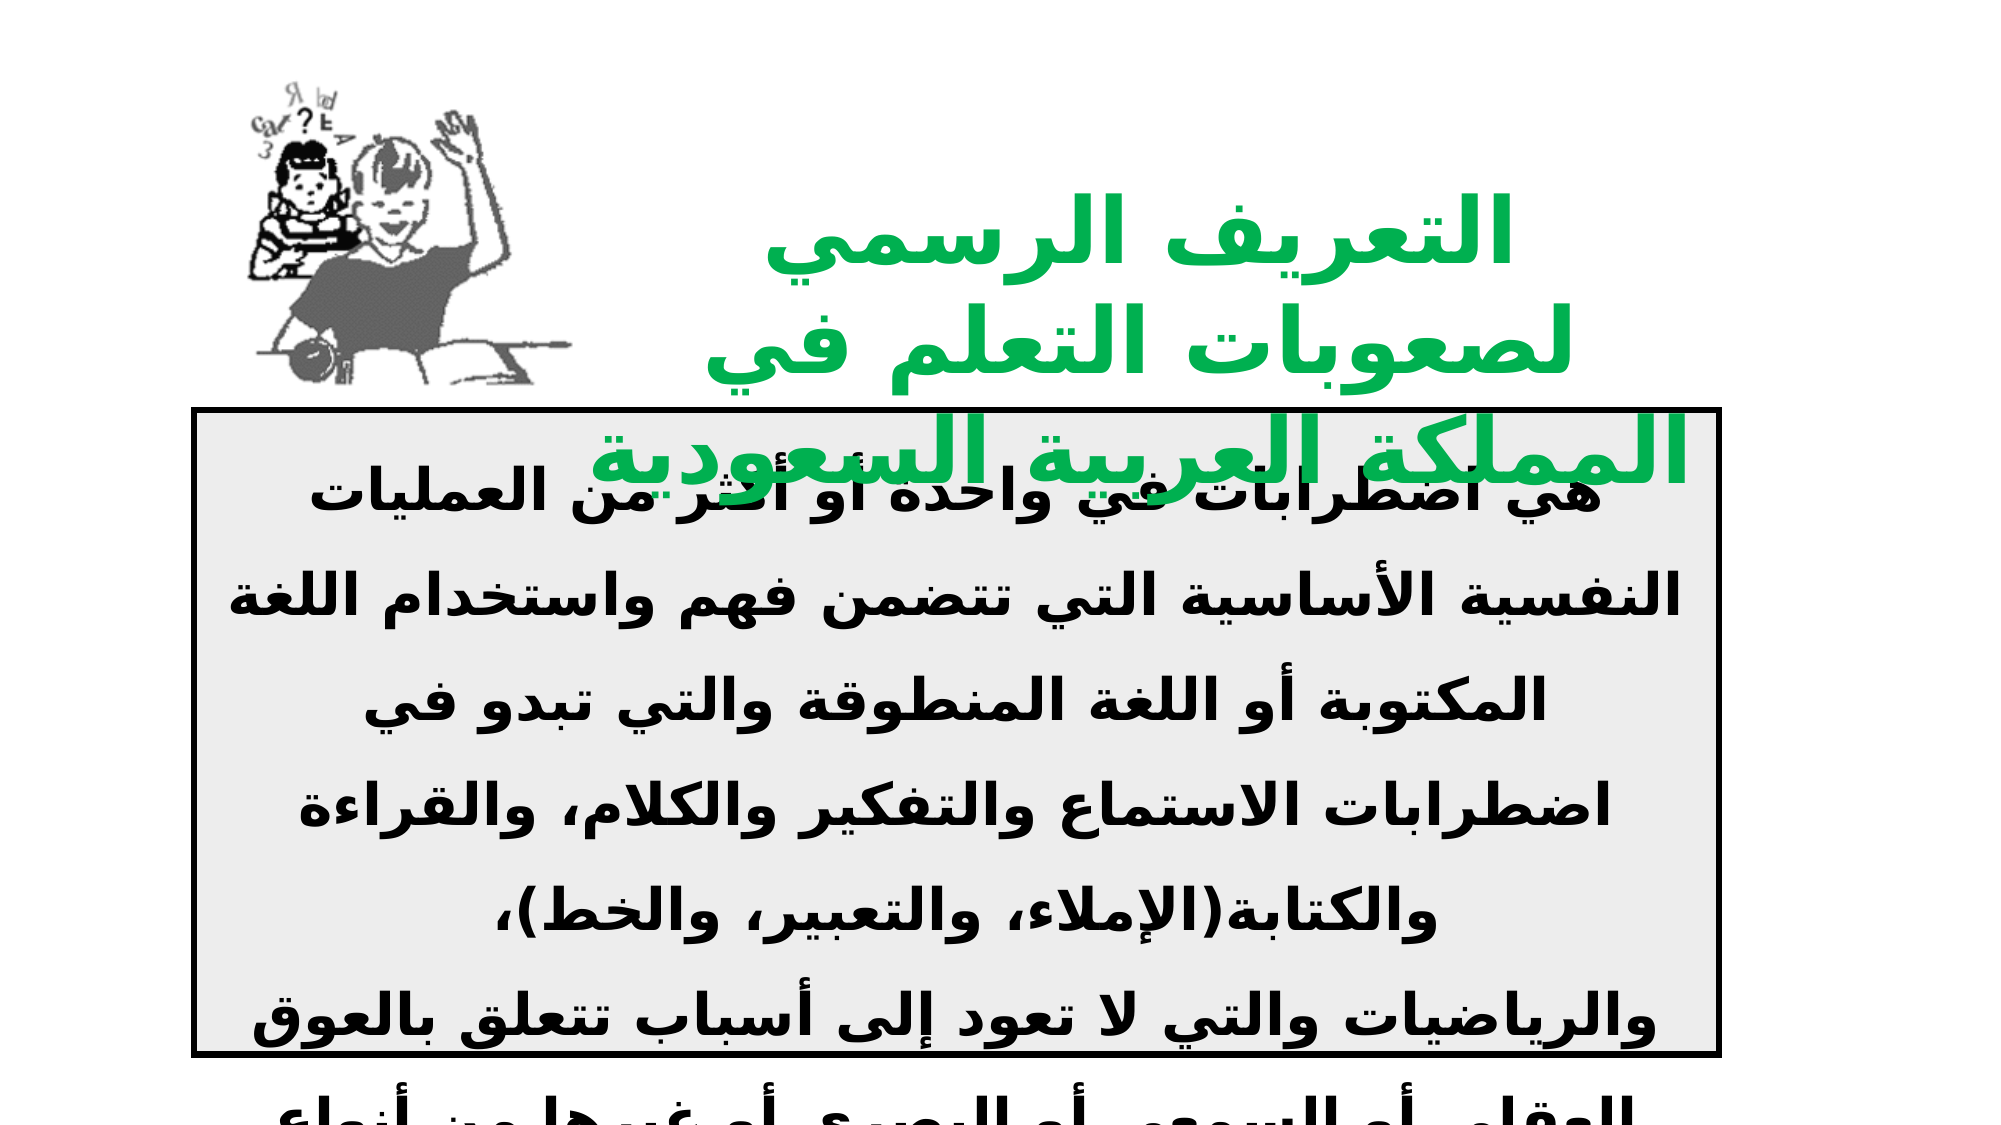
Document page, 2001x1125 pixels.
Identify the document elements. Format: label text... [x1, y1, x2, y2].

picture [224, 66, 590, 406]
text_box هي اضطرابات في واحدة أو أكثر من العمليات النفسية الأساسية التي تتضمن فهم واستخدام اللغة المكتوبة أو اللغة المنطوقة والتي تبدو في اضطرابات الاستماع والتفكير والكلام، والقراءة والكتابة(الإملاء، والتعبير، والخط)، والرياضيات والتي لا تعود إلى أسباب تتعلق بالعوق العقلي أو السمعي أو البصري أو غيرها من أنواع العوق أو ظروف التعلم أو الرعاية الأسرية. (القواعد التنظيمية لمعاهد وبرامج التربية الخاصة 1422هـ). [193, 410, 1719, 1055]
text_box التعريف الرسمي لصعوبات التعلم في المملكة العربية السعودية [543, 164, 1738, 510]
